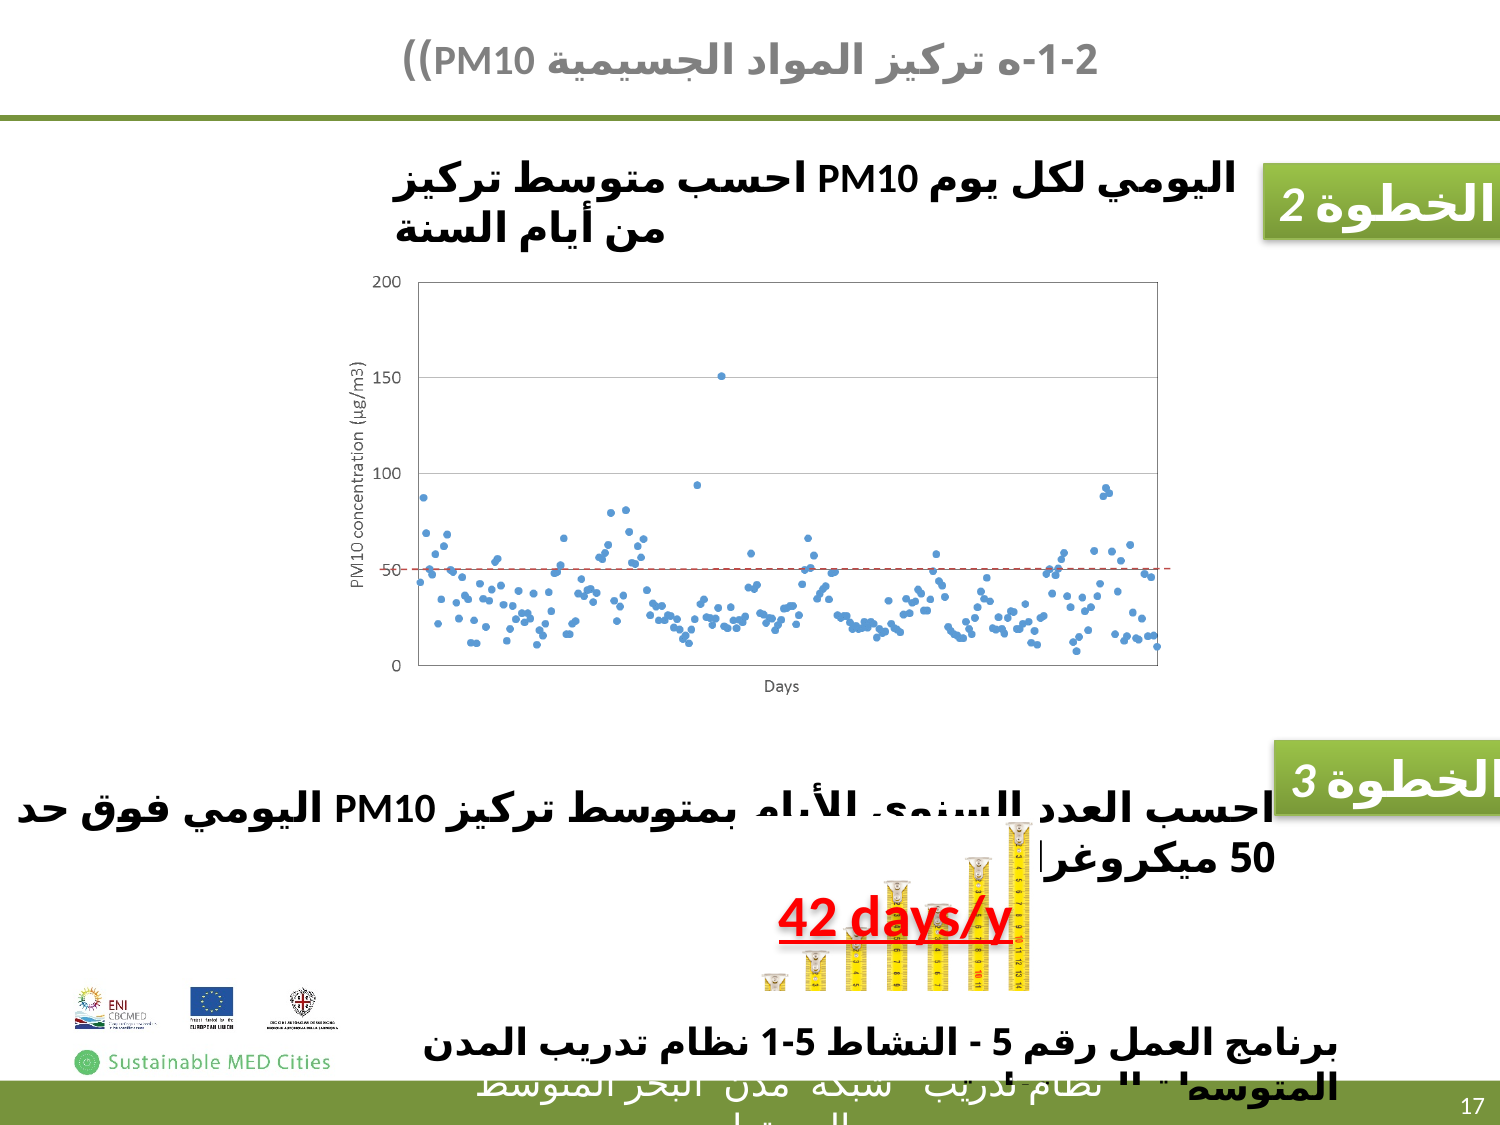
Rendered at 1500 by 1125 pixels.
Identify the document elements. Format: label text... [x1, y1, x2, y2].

text_box احسب متوسط تركيز PM10 اليومي لكل يوم من أيام السنة [379, 143, 1270, 309]
text_box احسب العدد السنوي للأيام بمتوسط تركيز PM10 اليومي فوق حد 50 ميكروغرام / م 3 [0, 773, 1291, 889]
slide_number 17 [1496, 1074, 1500, 1125]
text_box الخطوة 3 [1274, 740, 1500, 816]
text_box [330, 990, 1493, 1123]
text_box الخطوة 2 [1270, 163, 1500, 240]
title 1-2-ه تركيز المواد الجسيمية PM10)) [0, 0, 1500, 117]
picture [62, 978, 356, 1080]
picture [326, 263, 1173, 708]
picture [752, 815, 1040, 990]
